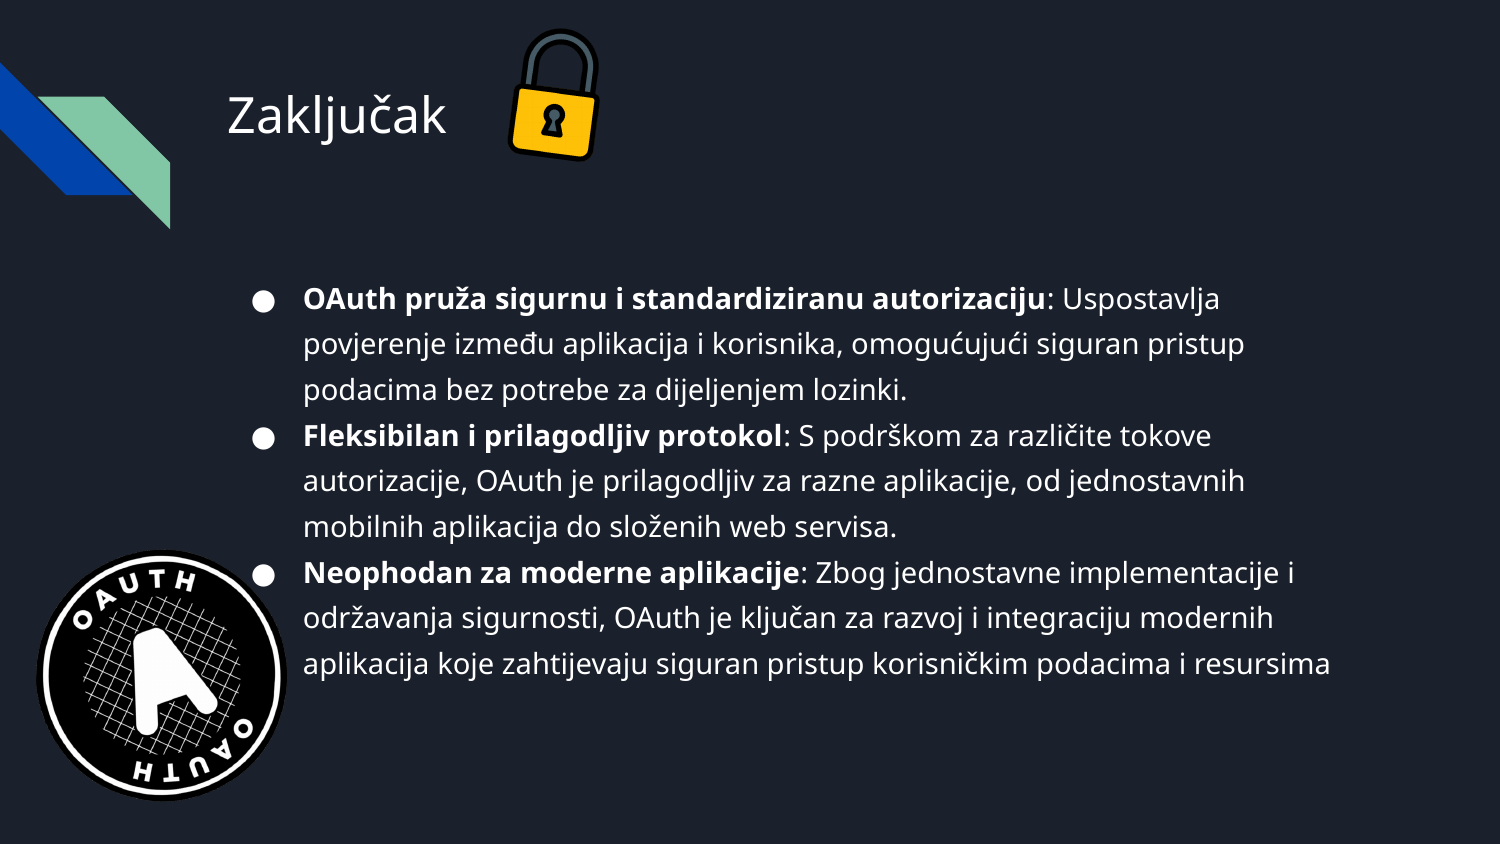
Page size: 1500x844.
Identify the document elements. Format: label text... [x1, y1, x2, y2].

title Zaključak [212, 64, 1368, 215]
picture [0, 497, 341, 844]
picture [485, 20, 630, 166]
list OAuth pruža sigurnu i standardiziranu autorizaciju: Uspostavlja povjerenje između aplikacija i korisnika, omogućujući siguran pristup podacima bez potrebe za dijeljenjem lozinki. Fleksibilan i prilagodljiv protokol: S podrškom za različite tokove autorizacije, OAuth je prilagodljiv za razne aplikacije, od jednostavnih mobilnih aplikacija do složenih web servisa. Neophodan za moderne aplikacije: Zbog jednostavne implementacije i održavanja sigurnosti, OAuth je ključan za razvoj i integraciju modernih aplikacija koje zahtijevaju siguran pristup korisničkim podacima i resursima [212, 257, 1368, 735]
